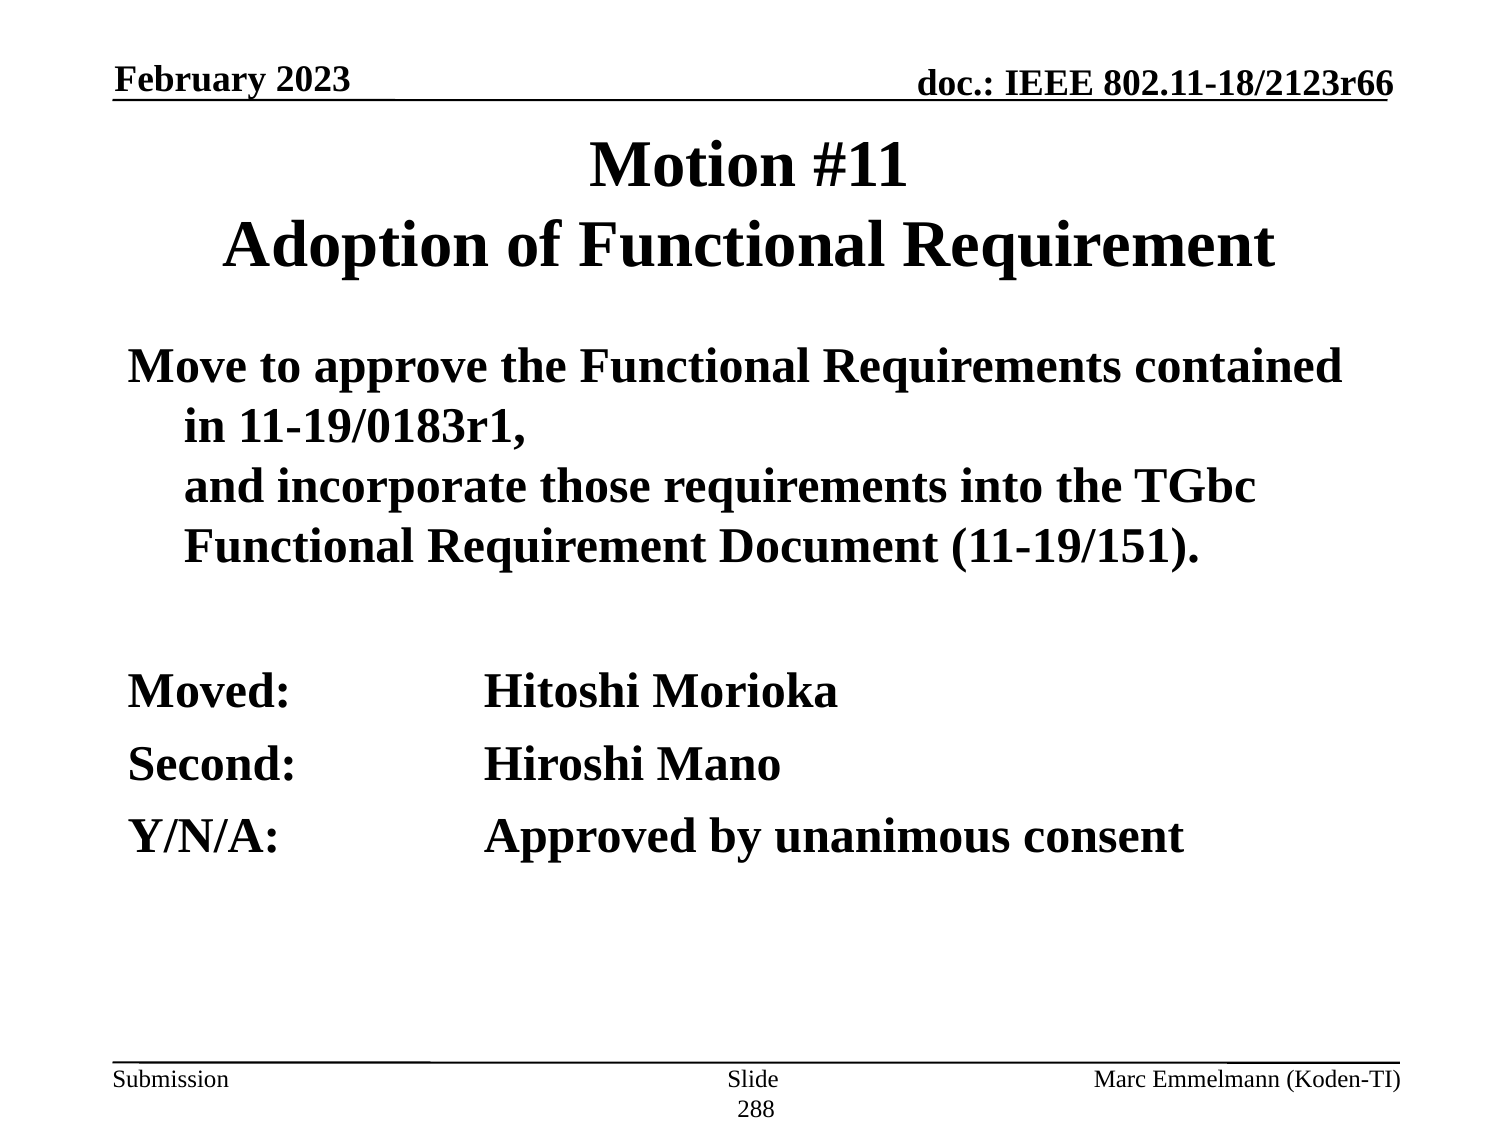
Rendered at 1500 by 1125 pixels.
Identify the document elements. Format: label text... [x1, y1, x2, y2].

footer Marc Emmelmann (Koden-TI) [878, 1061, 1402, 1093]
title Motion #11 Adoption of Functional Requirement [112, 112, 1388, 288]
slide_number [114, 54, 423, 100]
slide_number Slide 288 [712, 1061, 800, 1123]
list Move to approve the Functional Requirements contained in 11-19/0183r1, and incorporate those requirements into the TGbc Functional Requirement Document (11-19/151). Moved: Hitoshi Morioka Second: Hiroshi Mano Y/N/A: Approved by unanimous consent [112, 324, 1388, 1000]
